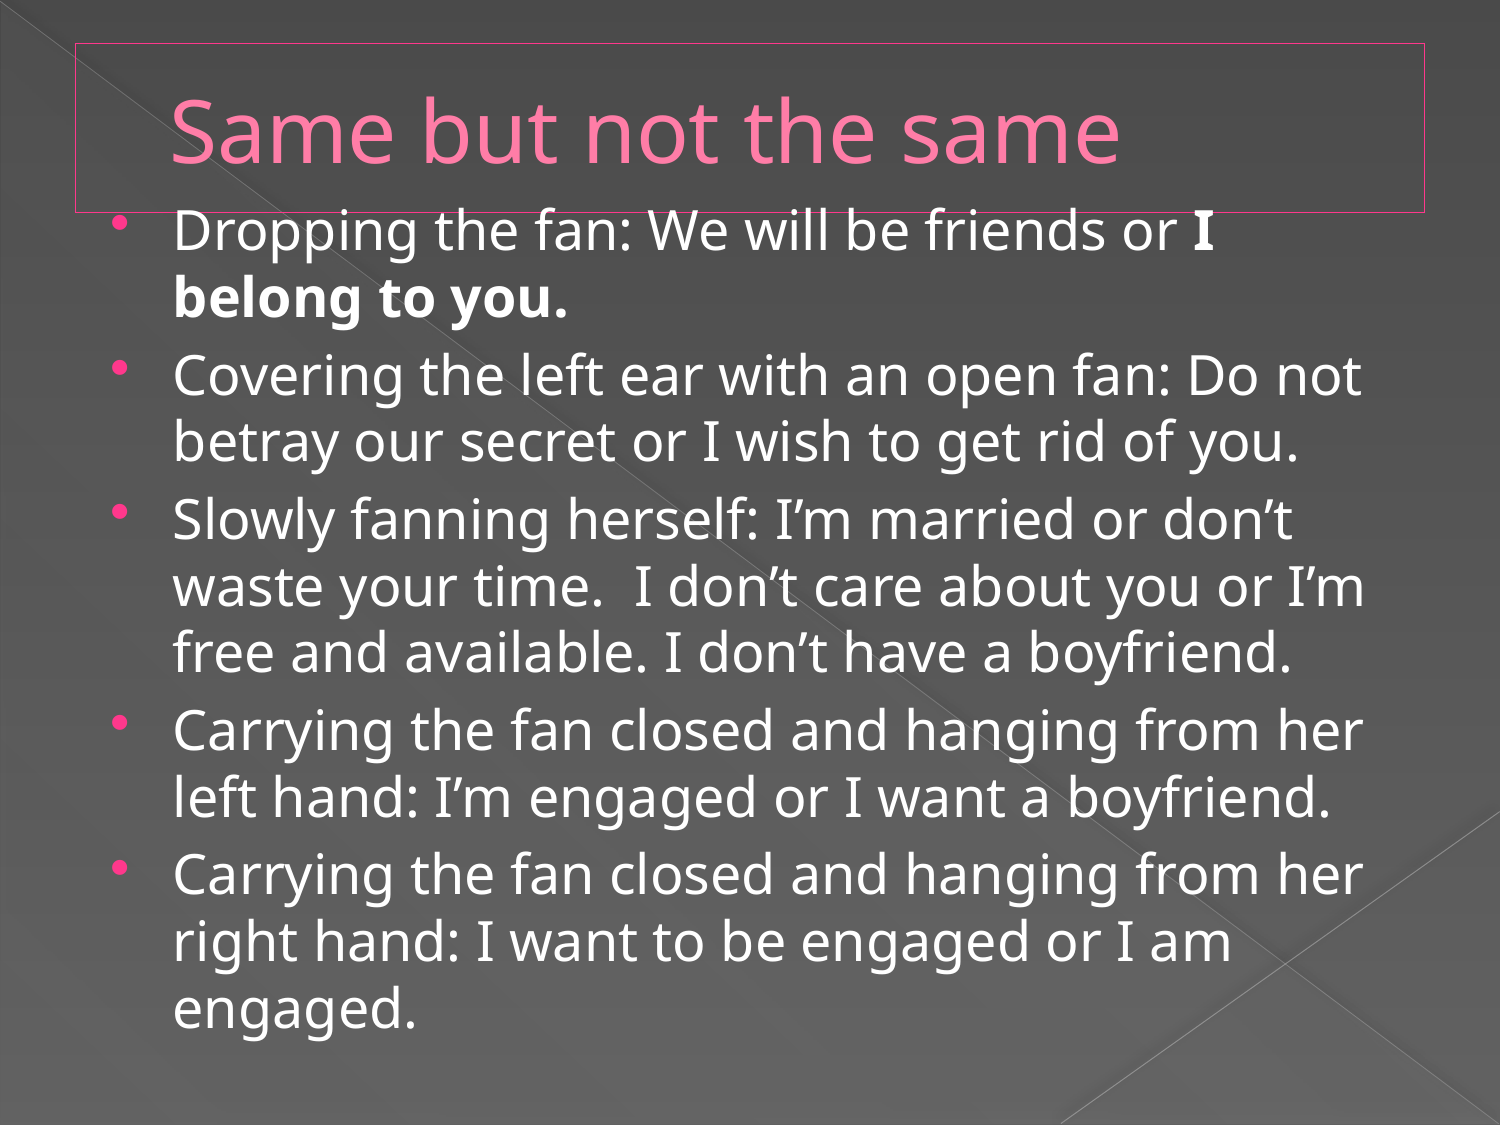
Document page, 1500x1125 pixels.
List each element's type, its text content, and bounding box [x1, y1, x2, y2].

list Dropping the fan: We will be friends or I belong to you. Covering the left ear with an open fan: Do not betray our secret or I wish to get rid of you. Slowly fanning herself: I’m married or don’t waste your time. I don’t care about you or I’m free and available. I don’t have a boyfriend. Carrying the fan closed and hanging from her left hand: I’m engaged or I want a boyfriend. Carrying the fan closed and hanging from her right hand: I want to be engaged or I am engaged. [87, 187, 1425, 1059]
title Same but not the same [75, 43, 1425, 213]
